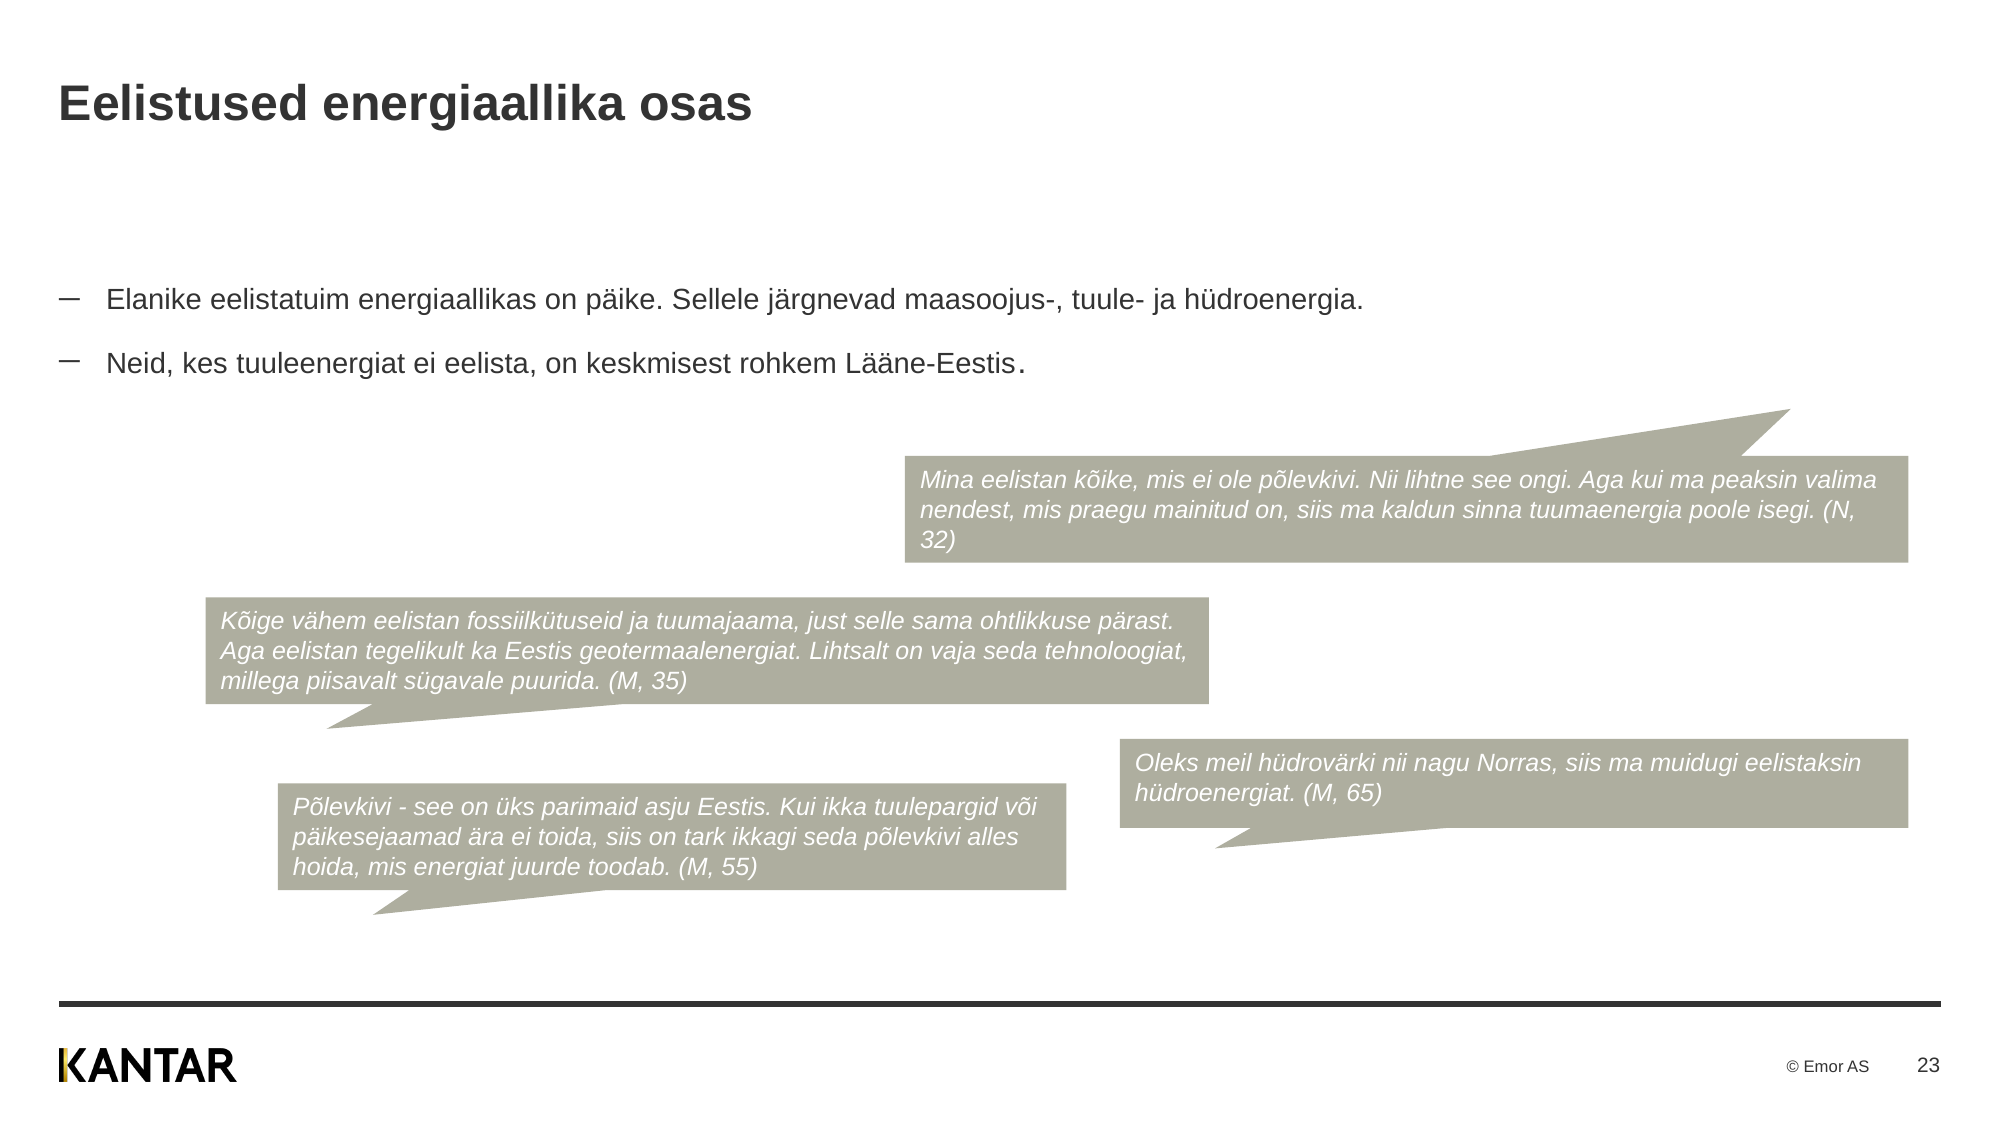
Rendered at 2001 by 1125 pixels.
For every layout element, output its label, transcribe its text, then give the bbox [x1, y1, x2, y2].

title Eelistused energiaallika osas [59, 70, 1941, 137]
text_box Oleks meil hüdrovärki nii nagu Norras, siis ma muidugi eelistaksin hüdroenergiat. (M, 65) [1118, 737, 1910, 850]
text_box Põlevkivi - see on üks parimaid asju Eestis. Kui ikka tuulepargid või päikesejaamad ära ei toida, siis on tark ikkagi seda põlevkivi alles hoida, mis energiat juurde toodab. (M, 55) [276, 782, 1068, 916]
picture [59, 1048, 237, 1082]
list Elanike eelistatuim energiaallikas on päike. Sellele järgnevad maasoojus-, tuule- ja hüdroenergia. Neid, kes tuuleenergiat ei eelista, on keskmisest rohkem Lääne-Eestis. [59, 280, 1940, 402]
text_box Mina eelistan kõike, mis ei ole põlevkivi. Nii lihtne see ongi. Aga kui ma peaksin valima nendest, mis praegu mainitud on, siis ma kaldun sinna tuumaenergia poole isegi. (N, 32) [903, 407, 1910, 564]
slide_number 23 [1780, 1048, 1941, 1081]
text_box Kõige vähem eelistan fossiilkütuseid ja tuumajaama, just selle sama ohtlikkuse pärast. Aga eelistan tegelikult ka Eestis geotermaalenergiat. Lihtsalt on vaja seda tehnoloogiat, millega piisavalt sügavale puurida. (M, 35) [204, 596, 1211, 730]
